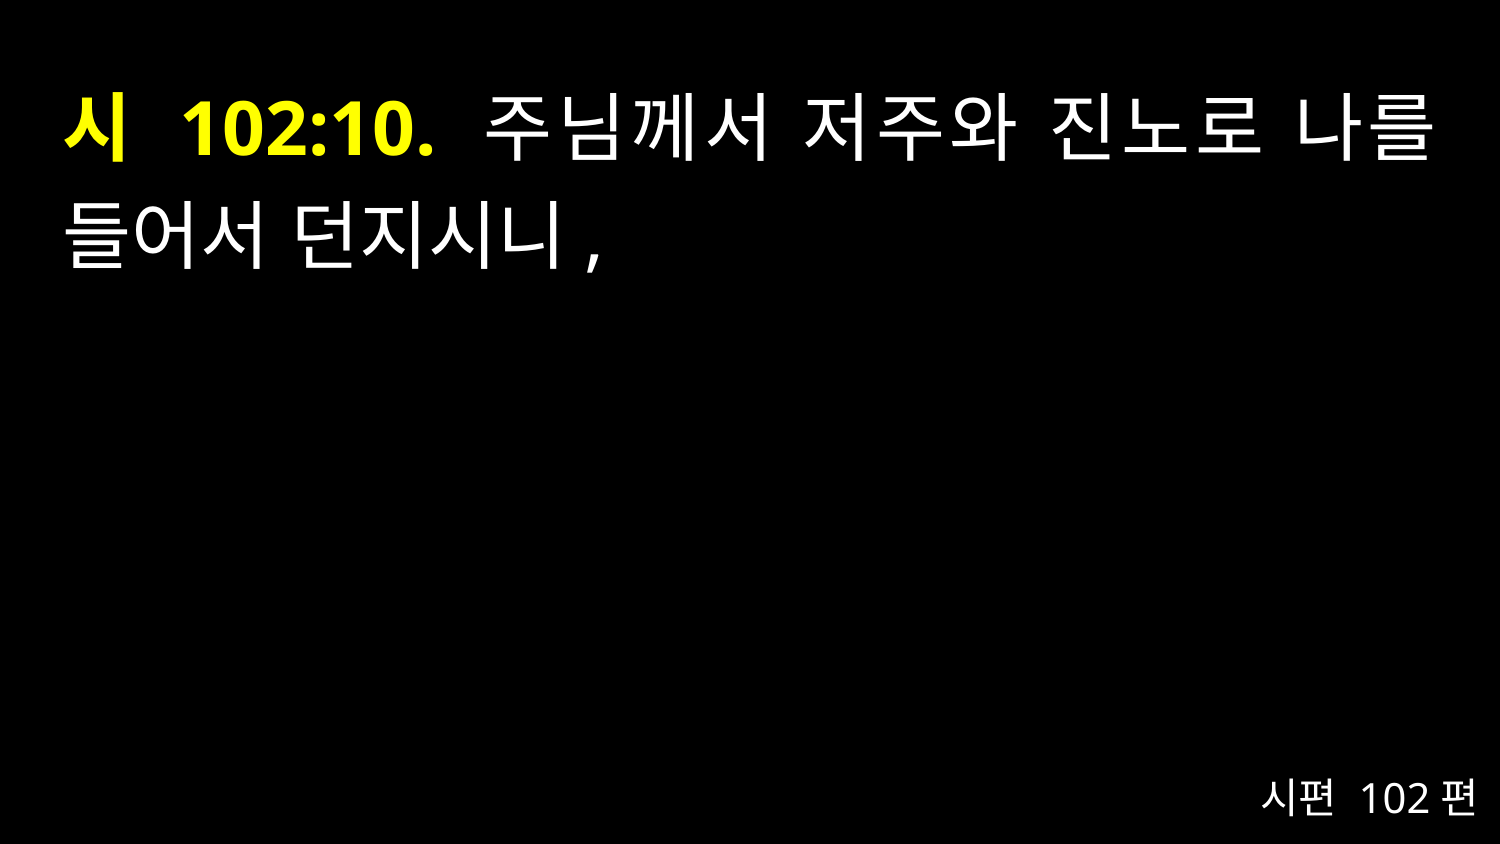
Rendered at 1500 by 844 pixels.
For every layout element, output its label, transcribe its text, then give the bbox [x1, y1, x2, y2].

subtitle 시편 102편 [916, 770, 1500, 844]
title 시 102:10. 주님께서 저주와 진노로 나를 들어서 던지시니, [0, 0, 1500, 844]
